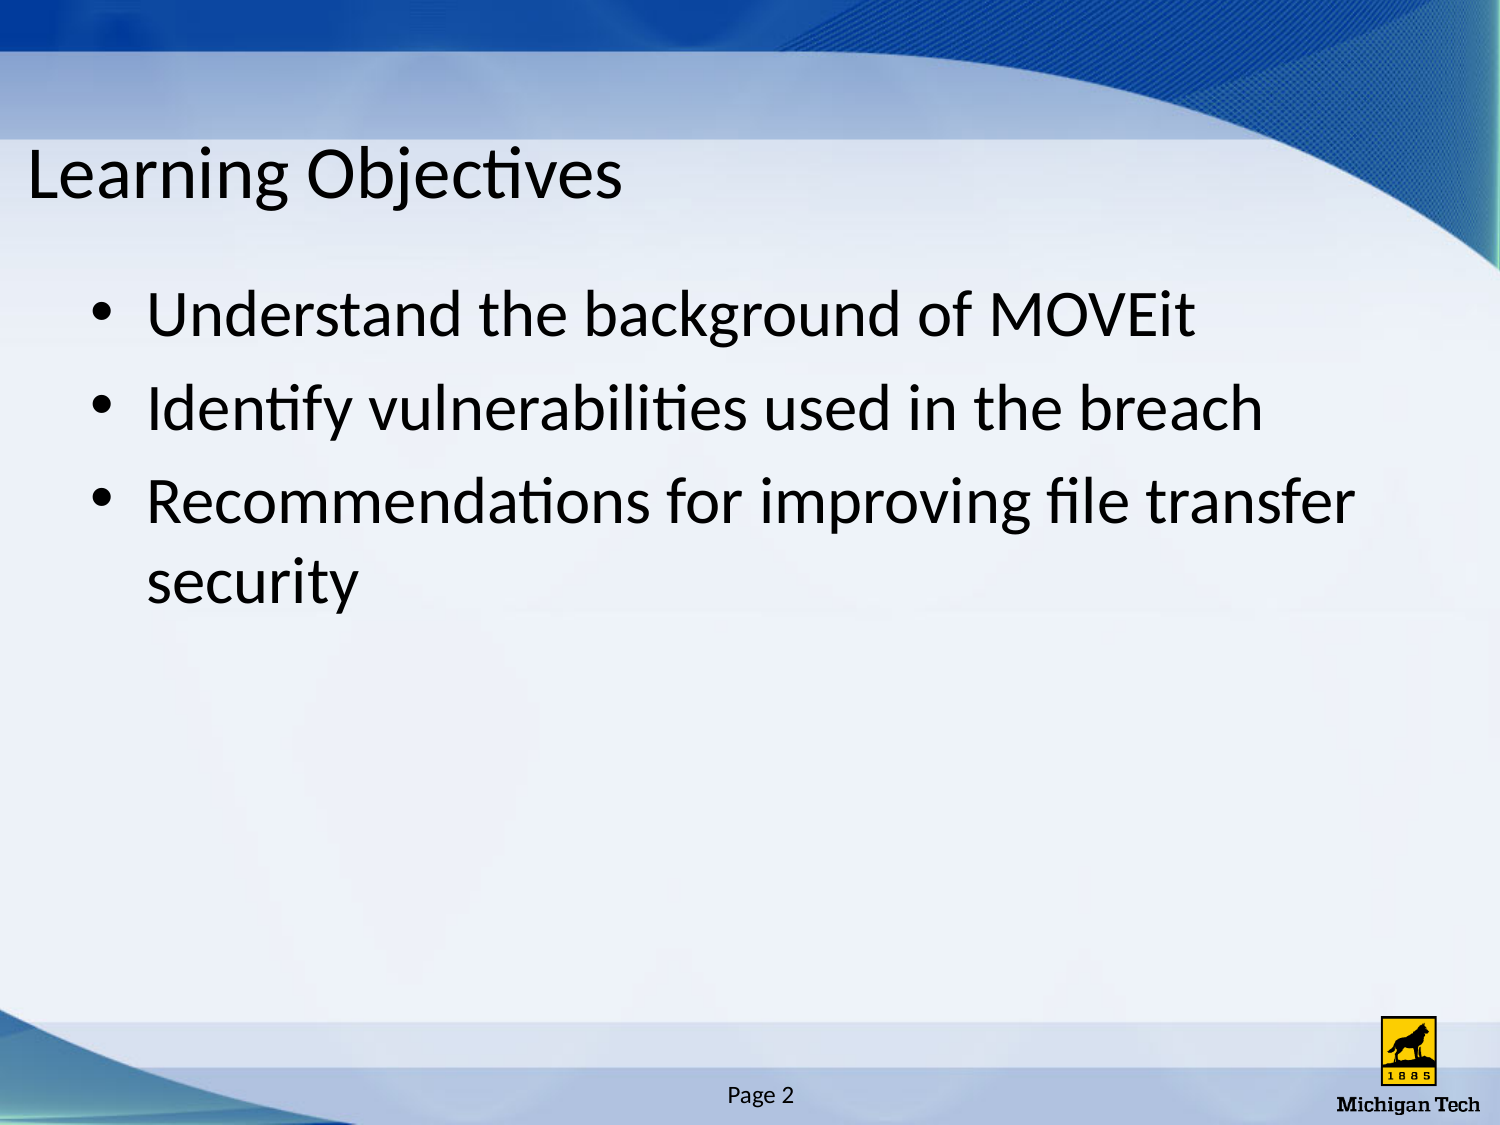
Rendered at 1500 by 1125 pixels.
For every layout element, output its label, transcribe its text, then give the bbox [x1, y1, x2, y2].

title Learning Objectives [12, 75, 1263, 263]
picture [0, 0, 1500, 1125]
list Understand the background of MOVEit Identify vulnerabilities used in the breach Recommendations for improving file transfer security [75, 262, 1425, 1063]
